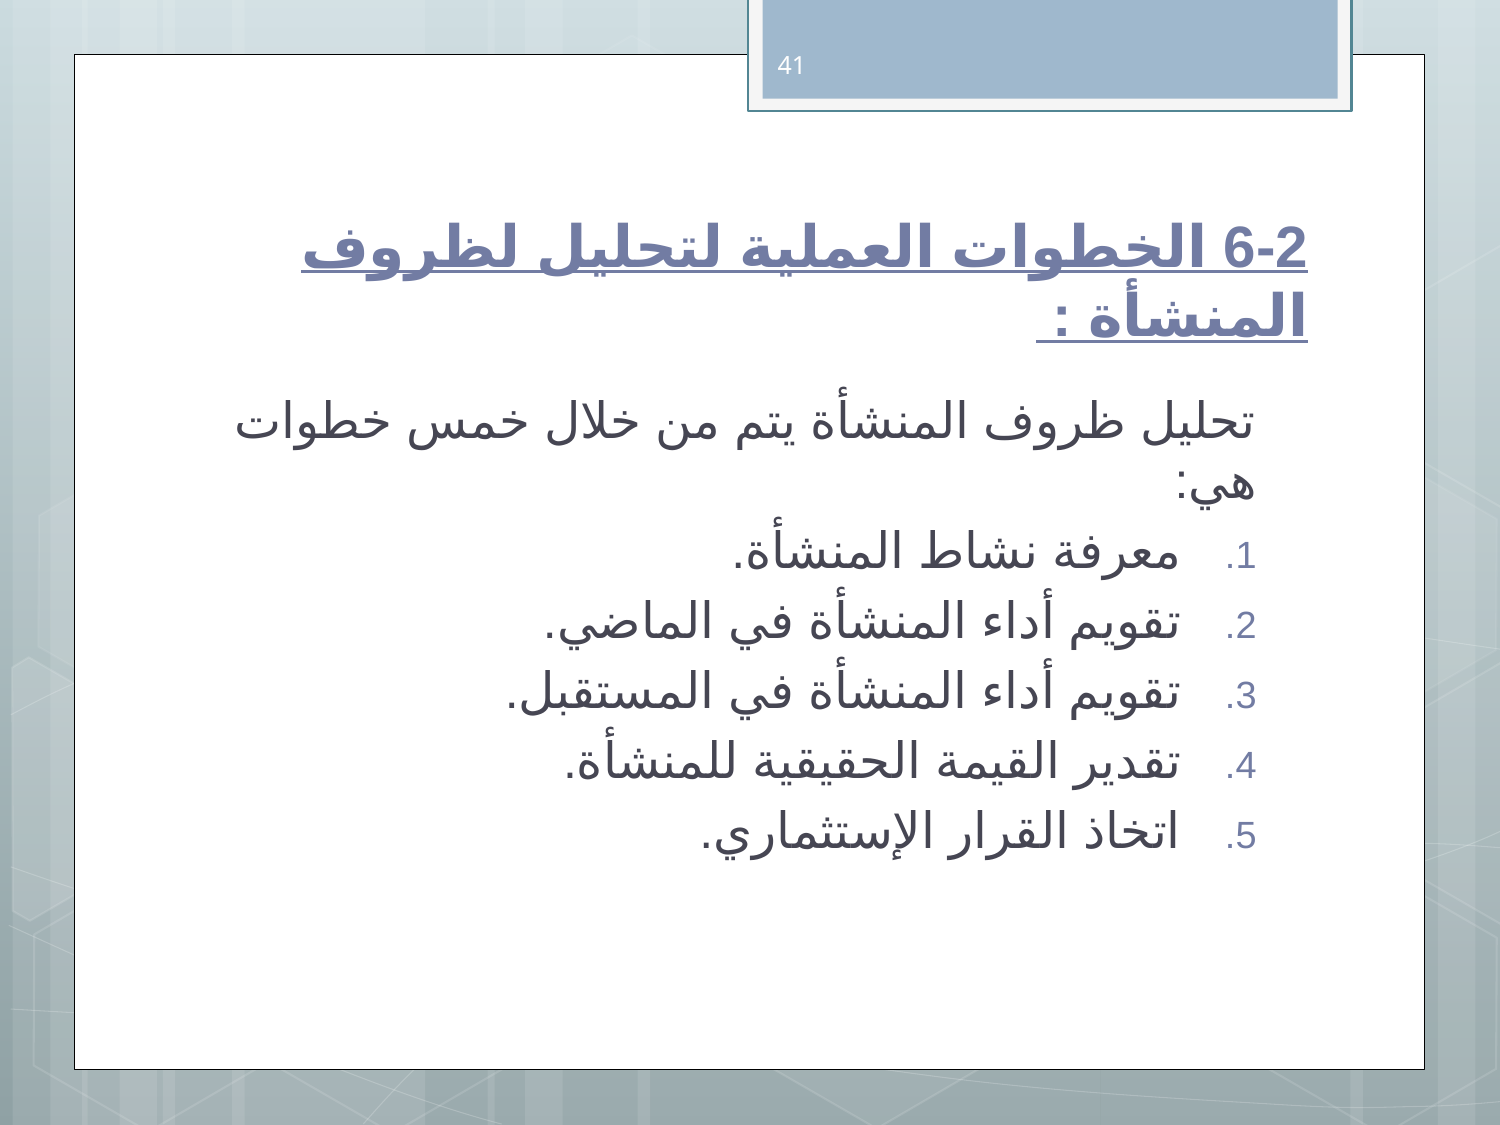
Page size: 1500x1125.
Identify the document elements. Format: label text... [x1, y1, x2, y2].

slide_number 41 [762, 36, 982, 97]
title 6-2 الخطوات العملية لتحليل لظروف المنشأة : [171, 168, 1324, 357]
list تحليل ظروف المنشأة يتم من خلال خمس خطوات هي: معرفة نشاط المنشأة. تقويم أداء المنشأة في الماضي. تقويم أداء المنشأة في المستقبل. تقدير القيمة الحقيقية للمنشأة. اتخاذ القرار الإستثماري. [171, 381, 1283, 957]
